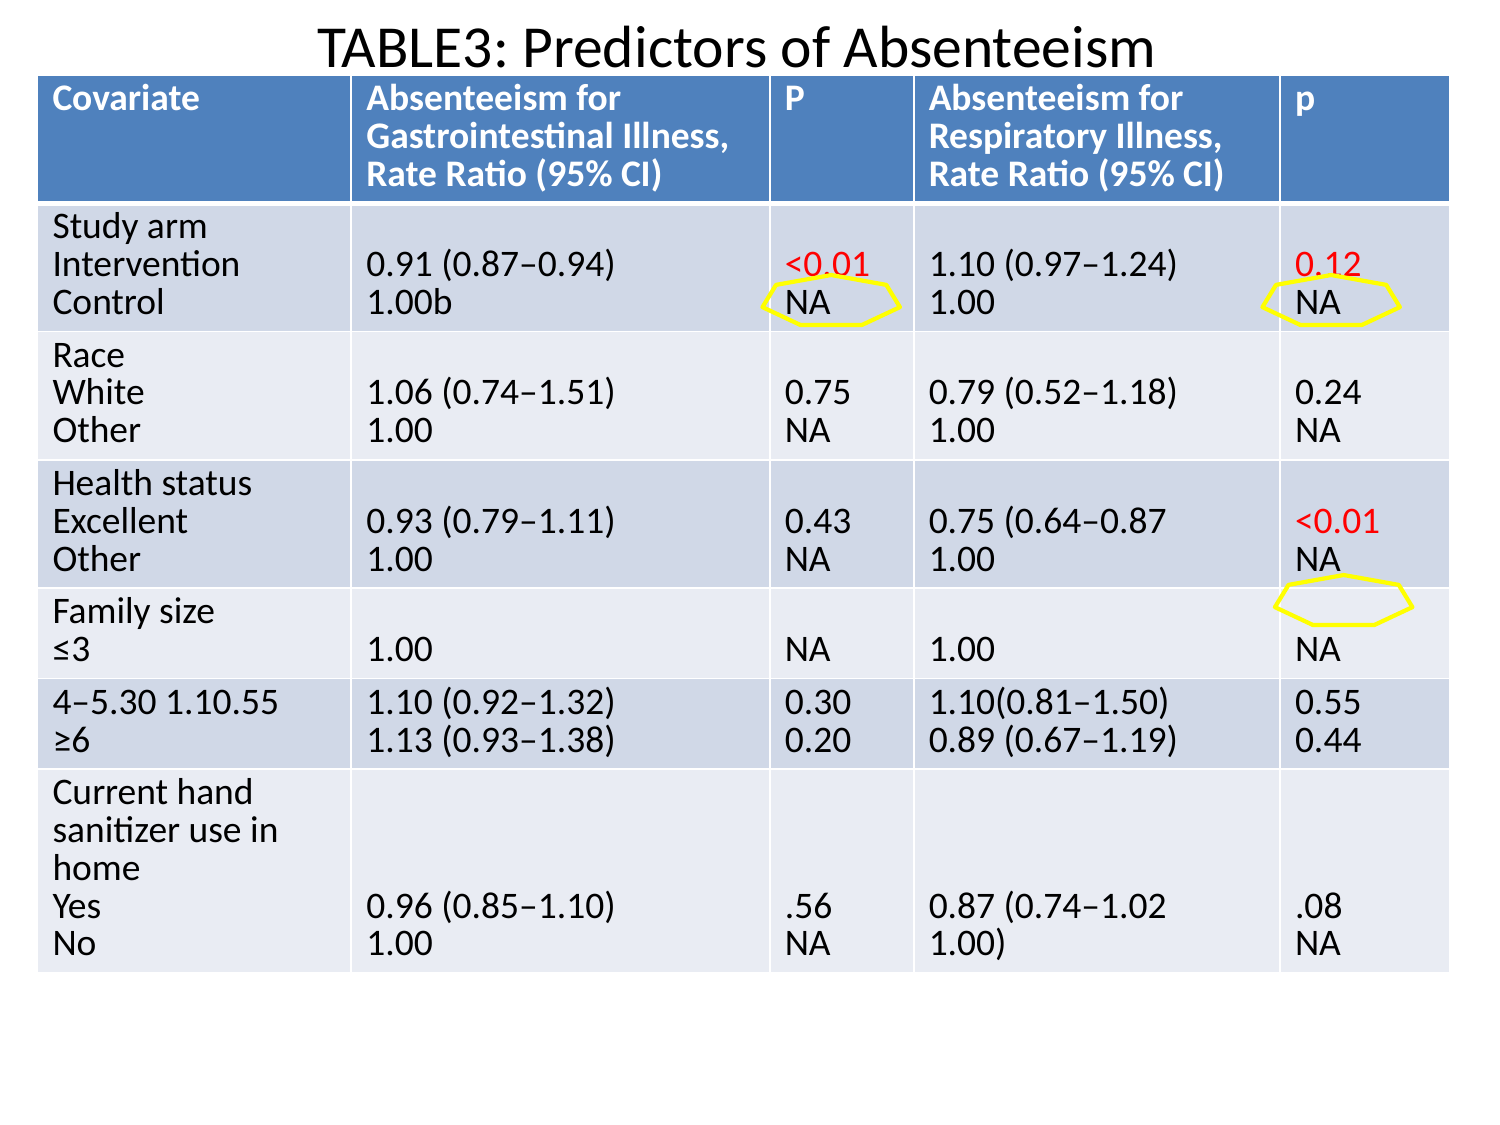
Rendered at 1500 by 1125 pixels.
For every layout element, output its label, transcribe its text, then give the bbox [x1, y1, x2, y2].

table_header Absenteeism for Respiratory Illness, Rate Ratio (95% CI) [915, 76, 1279, 201]
table_cell 1.00 [915, 589, 1279, 678]
table_cell 1.10 (0.97–1.24) 1.00 [915, 206, 1279, 331]
table_cell 0.91 (0.87–0.94) 1.00b [352, 206, 769, 331]
text_box [1272, 572, 1415, 628]
table_cell 1.10 (0.92–1.32) 1.13 (0.93–1.38) [352, 679, 769, 768]
text_box [760, 272, 902, 328]
text_box [1260, 272, 1402, 328]
table_cell 1.00 [352, 589, 769, 678]
table_cell 0.96 (0.85–1.10) 1.00 [352, 770, 769, 972]
table_cell .56 NA [771, 770, 913, 972]
table_cell NA [1281, 589, 1449, 678]
table_header p [1281, 76, 1449, 201]
table_cell <0.01 NA [771, 206, 913, 331]
table_header Absenteeism for Gastrointestinal Illness, Rate Ratio (95% CI) [352, 76, 769, 201]
table_cell Study arm Intervention Control [38, 206, 350, 331]
table_cell 0.75 NA [771, 332, 913, 459]
table_cell 0.43 NA [771, 461, 913, 587]
title TABLE3: Predictors of Absenteeism [62, 0, 1413, 74]
table_cell .08 NA [1281, 770, 1449, 972]
table_cell 0.93 (0.79–1.11) 1.00 [352, 461, 769, 587]
table_cell 0.75 (0.64–0.87 1.00 [915, 461, 1279, 587]
table_cell Health status Excellent Other [38, 461, 350, 587]
table_cell 0.79 (0.52–1.18) 1.00 [915, 332, 1279, 459]
table_cell 1.06 (0.74–1.51) 1.00 [352, 332, 769, 459]
table_cell 1.10(0.81–1.50) 0.89 (0.67–1.19) [915, 679, 1279, 768]
table_cell Current hand sanitizer use in home Yes No [38, 770, 350, 972]
table_cell 0.55 0.44 [1281, 679, 1449, 768]
table_cell <0.01 NA [1281, 461, 1449, 587]
table_cell 0.12 NA [1281, 206, 1449, 331]
table_cell 0.24 NA [1281, 332, 1449, 459]
table_cell Family size ≤3 [38, 589, 350, 678]
table_cell 0.87 (0.74–1.02 1.00) [915, 770, 1279, 972]
table_cell NA [771, 589, 913, 678]
table_header P [771, 76, 913, 201]
table_cell 4–5.30 1.10.55 ≥6 [38, 679, 350, 768]
table_header Covariate [38, 76, 350, 201]
table_cell 0.30 0.20 [771, 679, 913, 768]
table_cell Race White Other [38, 332, 350, 459]
